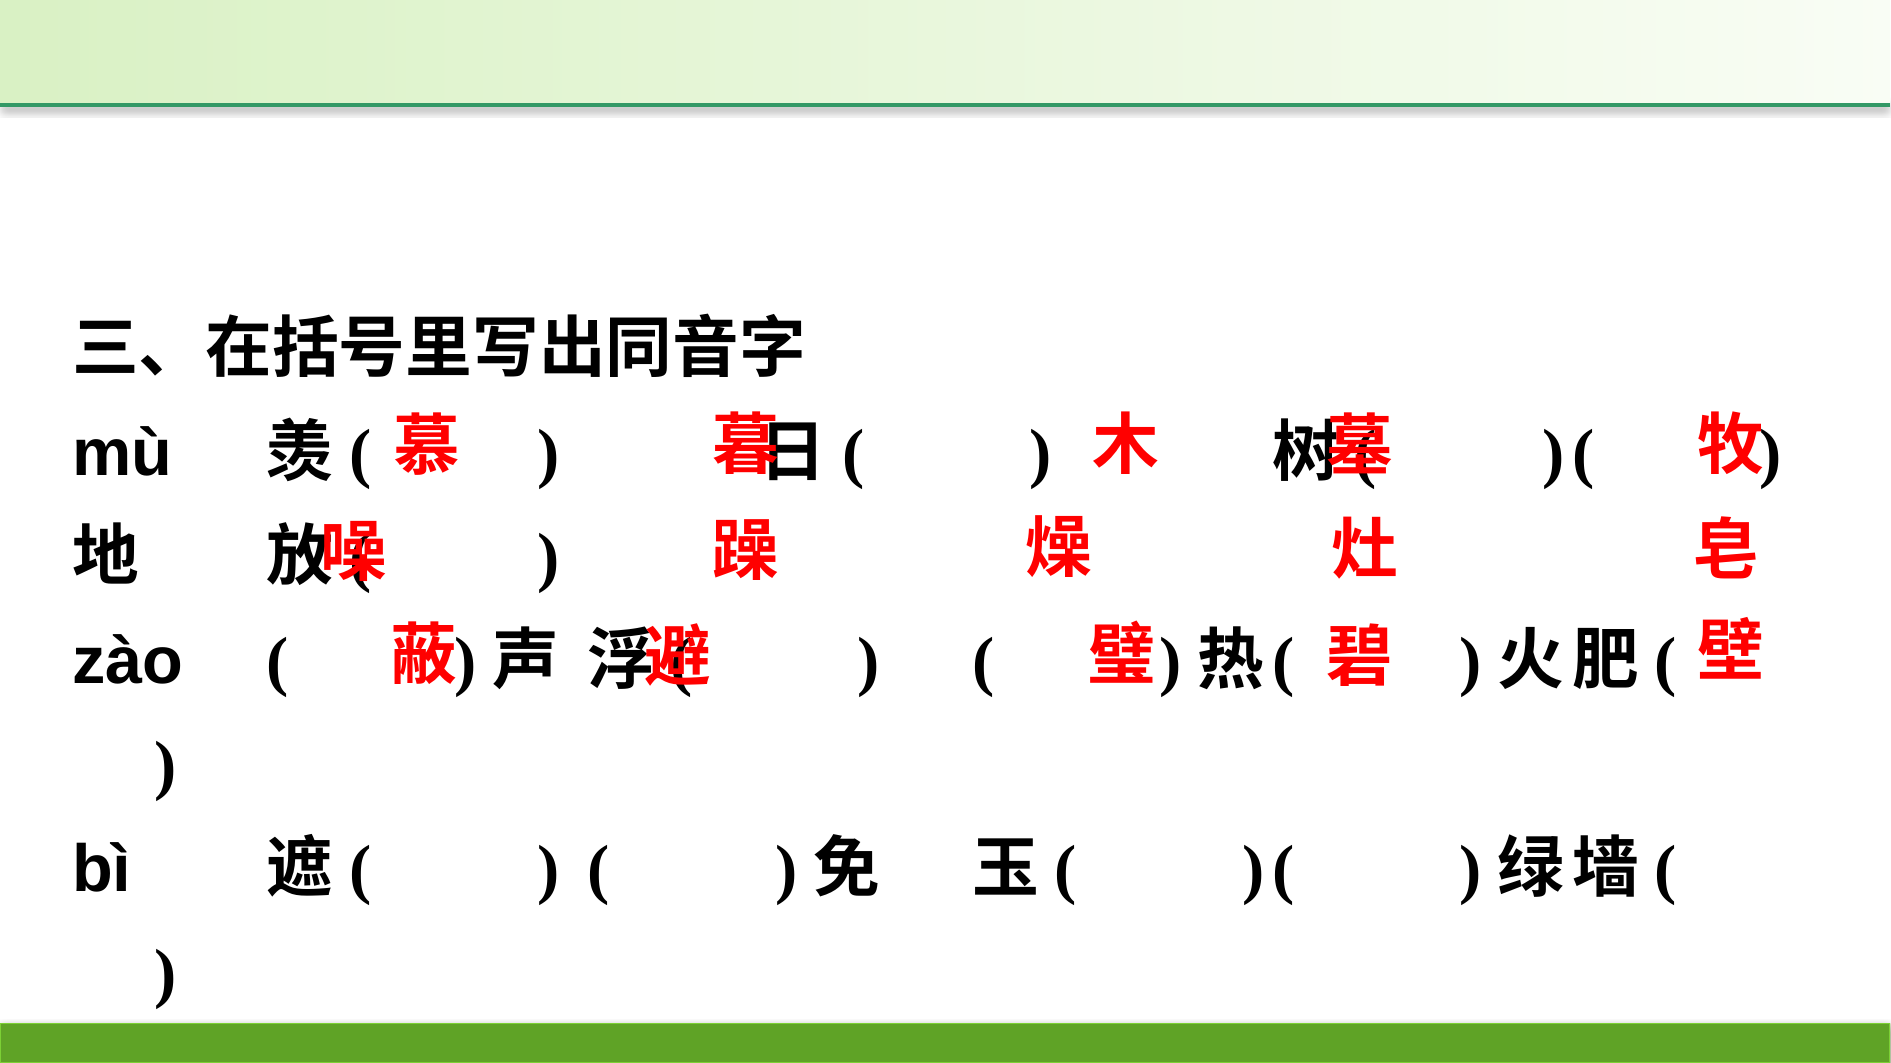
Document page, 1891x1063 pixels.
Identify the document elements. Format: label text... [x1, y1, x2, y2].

text_box 慕 [378, 395, 476, 490]
text_box 木 [1078, 394, 1175, 490]
text_box 三、在括号里写出同音字 mù 羡( ) 日( ) 树( ) ( )地 放( ) zào ( )声 浮( ) ( )热 ( )火 肥( ) bì 遮( ) ( )免 玉( ) ( )绿 墙( ) [57, 273, 1835, 1016]
text_box 燥 [1010, 497, 1107, 593]
text_box 避 [629, 606, 727, 702]
text_box 璧 [1074, 604, 1171, 699]
text_box 蔽 [375, 604, 473, 699]
text_box 躁 [697, 500, 795, 596]
text_box 噪 [306, 501, 403, 597]
text_box 墓 [1311, 395, 1409, 490]
text_box 牧 [1682, 394, 1779, 490]
text_box 壁 [1682, 600, 1779, 696]
text_box 暮 [697, 394, 795, 490]
text_box 灶 [1316, 499, 1414, 594]
text_box 碧 [1311, 606, 1409, 702]
text_box 皂 [1678, 499, 1775, 594]
